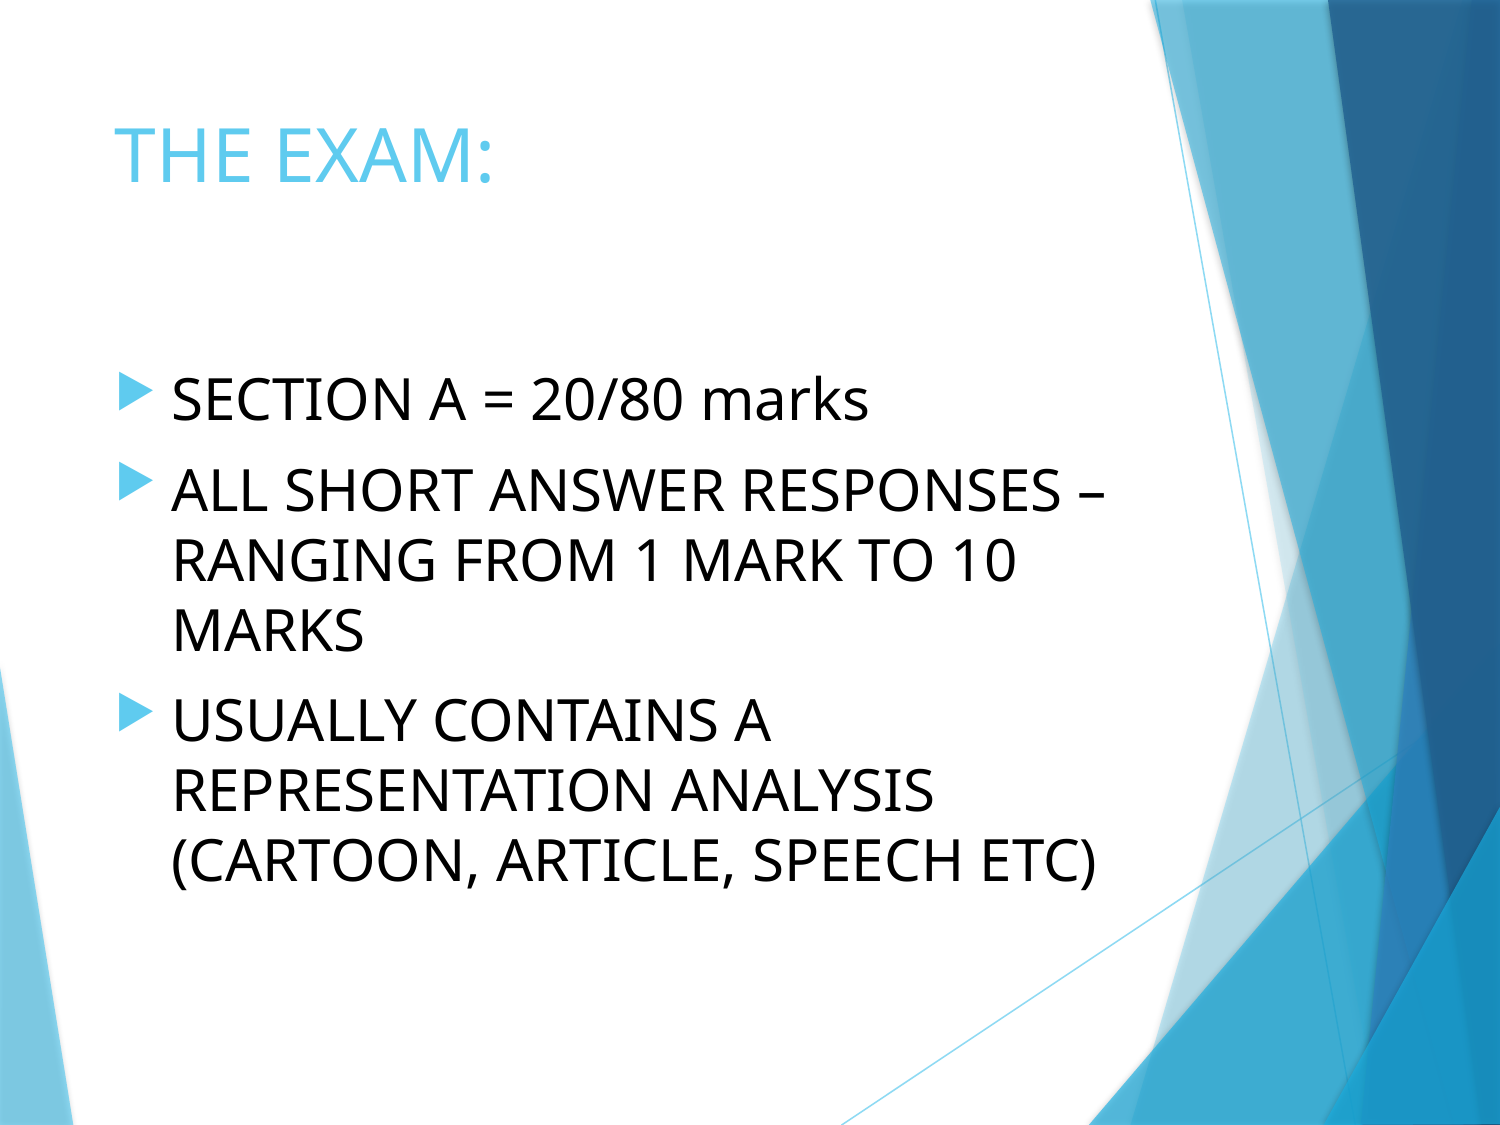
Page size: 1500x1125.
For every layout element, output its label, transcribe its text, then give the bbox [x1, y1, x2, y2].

title THE EXAM: [99, 99, 1142, 317]
list SECTION A = 20/80 marks ALL SHORT ANSWER RESPONSES – RANGING FROM 1 MARK TO 10 MARKS USUALLY CONTAINS A REPRESENTATION ANALYSIS (CARTOON, ARTICLE, SPEECH ETC) [99, 354, 1142, 992]
